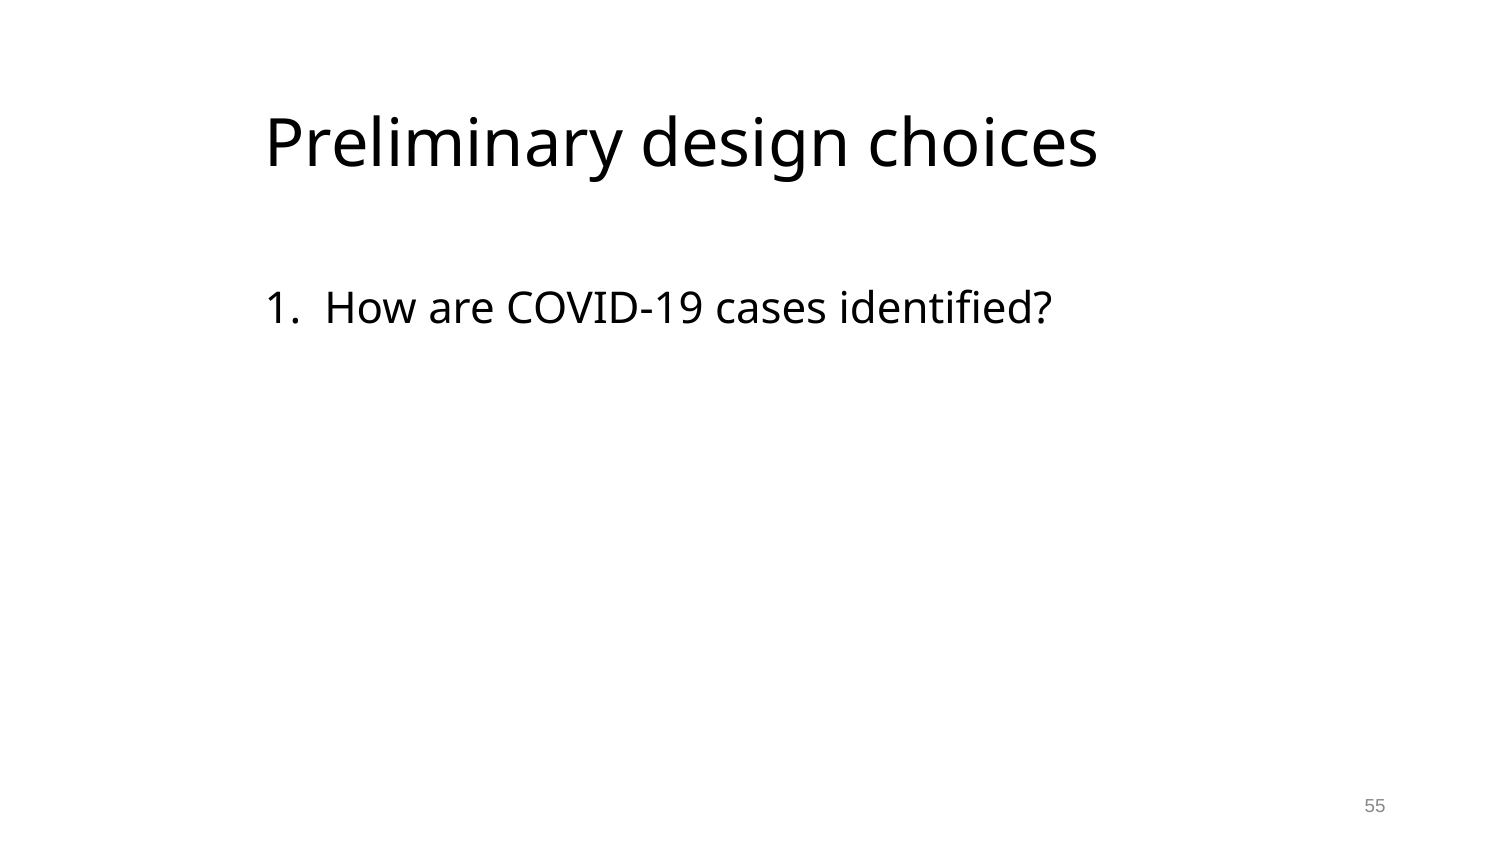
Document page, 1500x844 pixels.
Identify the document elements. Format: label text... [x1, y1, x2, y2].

slide_number 55 [1059, 782, 1397, 827]
title Preliminary design choices [253, 51, 1214, 239]
list How are COVID-19 cases identified? [253, 280, 1265, 825]
